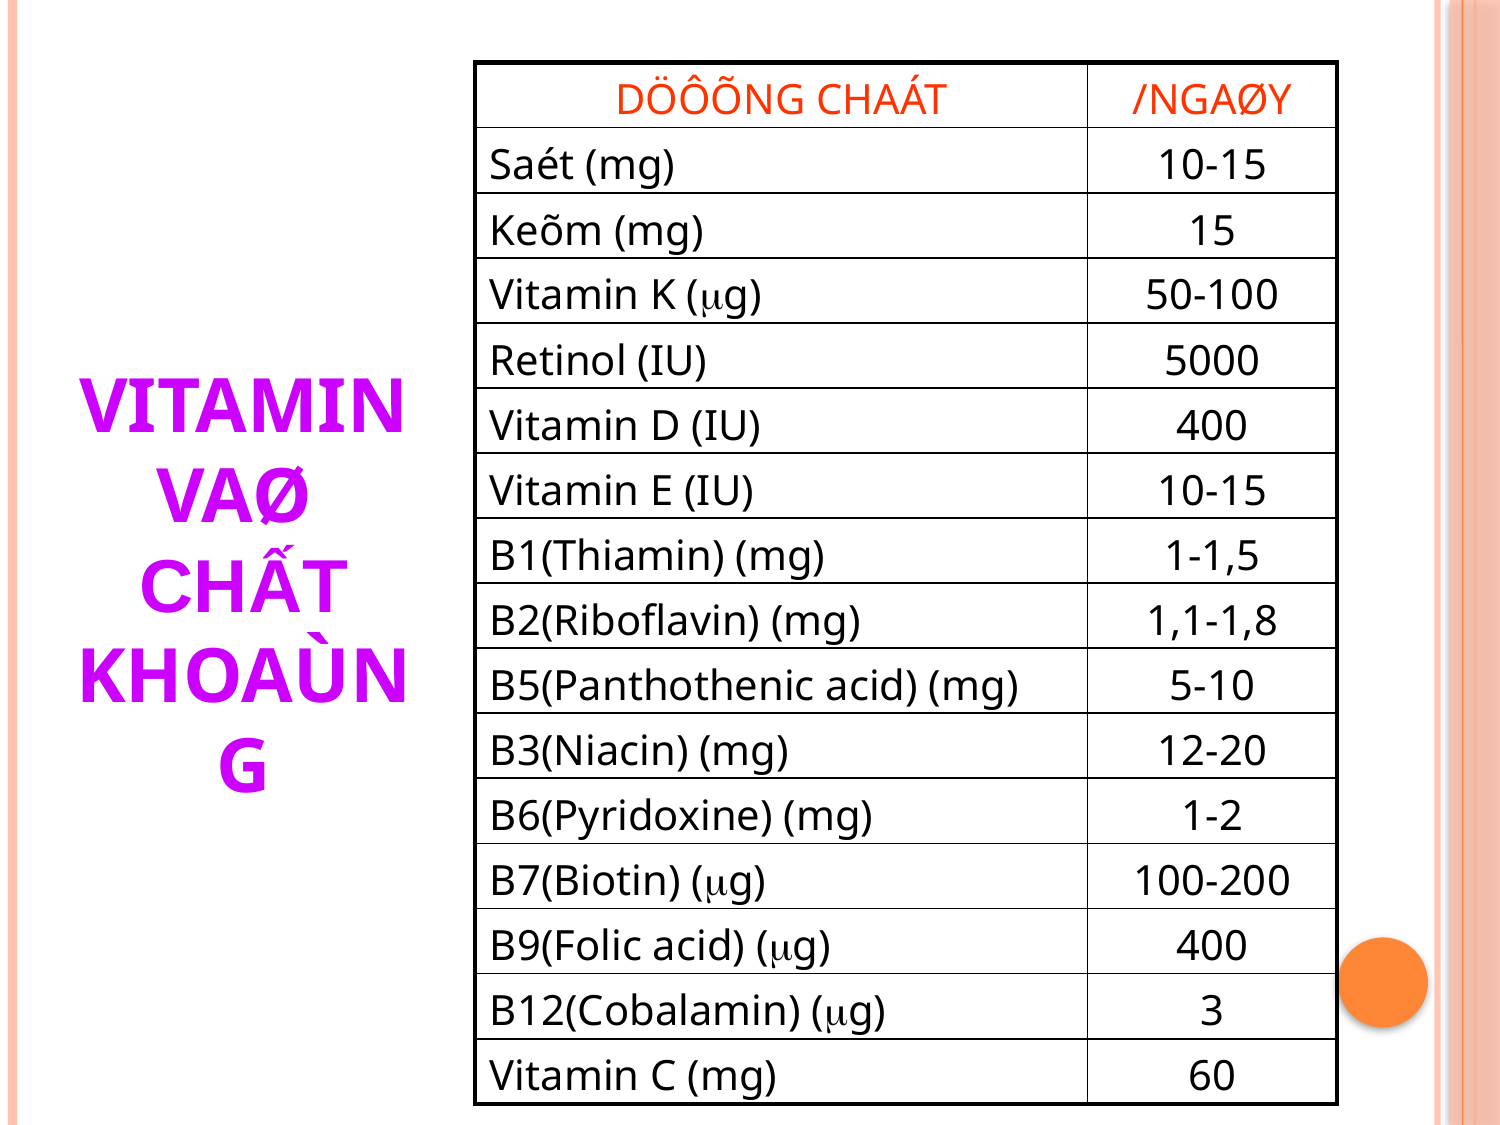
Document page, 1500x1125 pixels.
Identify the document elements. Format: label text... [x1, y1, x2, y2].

table_header /NGAØY [1088, 65, 1335, 127]
table_cell Retinol (IU) [477, 324, 1087, 387]
table_cell 60 [1088, 1040, 1335, 1102]
table_cell B1(Thiamin) (mg) [477, 519, 1087, 582]
table_cell Vitamin C (mg) [477, 1040, 1087, 1102]
table_cell B12(Cobalamin) (g) [477, 974, 1087, 1038]
table_cell B9(Folic acid) (g) [477, 909, 1087, 973]
table_cell 400 [1088, 389, 1335, 452]
table_cell Saét (mg) [477, 128, 1087, 192]
table_cell 10-15 [1088, 128, 1335, 192]
table_cell 3 [1088, 974, 1335, 1038]
table_cell B5(Panthothenic acid) (mg) [477, 649, 1087, 712]
table_cell Keõm (mg) [477, 194, 1087, 257]
table_cell 15 [1088, 194, 1335, 257]
table_cell 12-20 [1088, 714, 1335, 777]
table_cell 5-10 [1088, 649, 1335, 712]
table_cell 100-200 [1088, 844, 1335, 908]
table_cell 50-100 [1088, 259, 1335, 322]
text_box VITAMIN VAØ CHẤT KHOAÙNG [49, 349, 438, 815]
table_cell 1-2 [1088, 779, 1335, 843]
table_cell 5000 [1088, 324, 1335, 387]
table_cell Vitamin D (IU) [477, 389, 1087, 452]
table_cell B2(Riboflavin) (mg) [477, 584, 1087, 647]
table_cell B3(Niacin) (mg) [477, 714, 1087, 777]
table_cell B6(Pyridoxine) (mg) [477, 779, 1087, 843]
table_header DÖÔÕNG CHAÁT [477, 65, 1087, 127]
table_cell 400 [1088, 909, 1335, 973]
table_cell 10-15 [1088, 454, 1335, 517]
table_cell 1-1,5 [1088, 519, 1335, 582]
table_cell Vitamin K (g) [477, 259, 1087, 322]
table_cell Vitamin E (IU) [477, 454, 1087, 517]
table_cell 1,1-1,8 [1088, 584, 1335, 647]
table_cell B7(Biotin) (g) [477, 844, 1087, 908]
